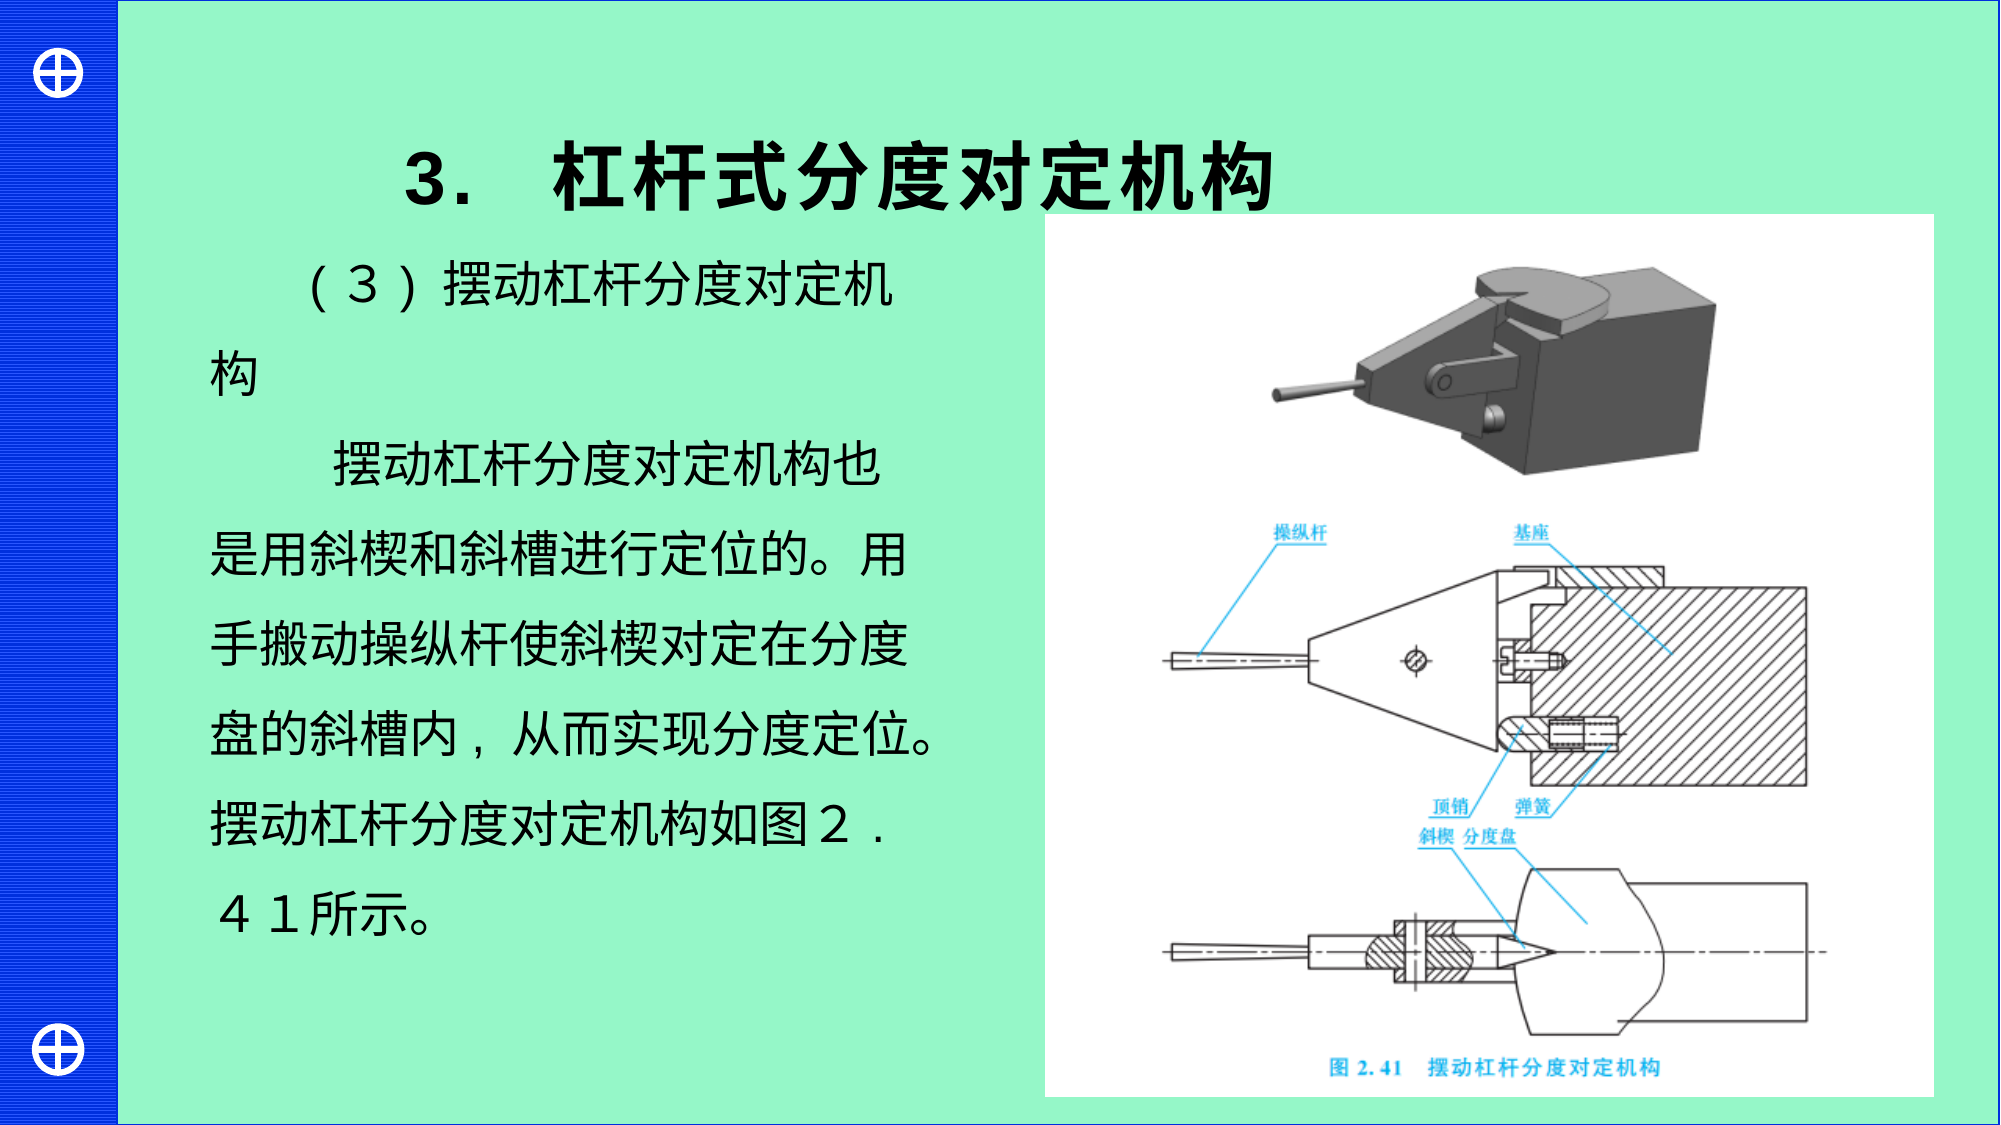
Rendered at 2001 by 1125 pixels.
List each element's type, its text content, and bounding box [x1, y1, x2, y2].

text_box 3. 杠杆式分度对定机构 [173, 106, 1462, 228]
text_box (３) 摆动杠杆分度对定机构 摆动杠杆分度对定机构也是用斜楔和斜槽进行定位的。用手搬动操纵杆使斜楔对定在分度盘的斜槽内, 从而实现分度定位。摆动杠杆分度对定机构如图２.４１所示。 [194, 214, 940, 950]
picture [1045, 214, 1934, 1097]
